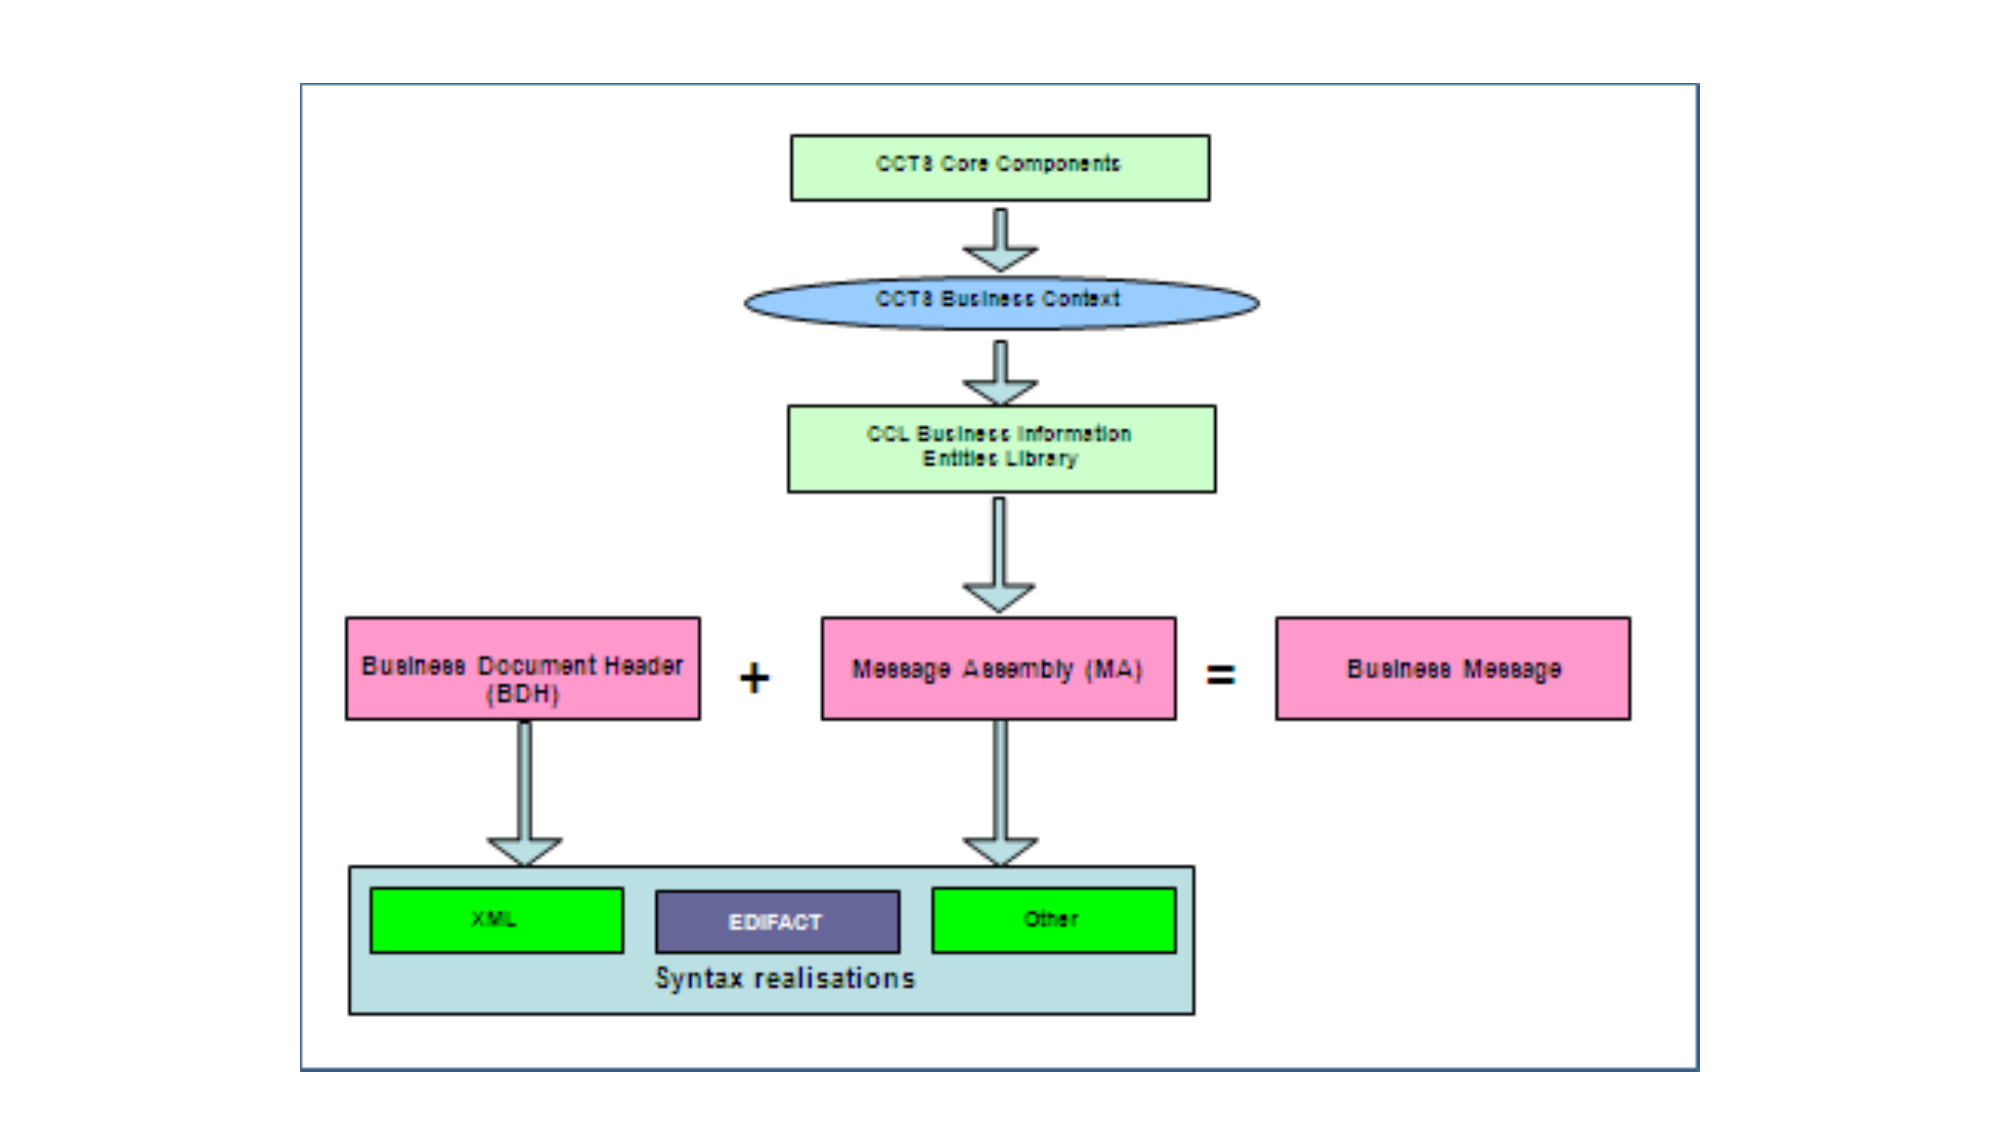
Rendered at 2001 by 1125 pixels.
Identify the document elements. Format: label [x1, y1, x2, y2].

picture [300, 83, 1700, 1072]
